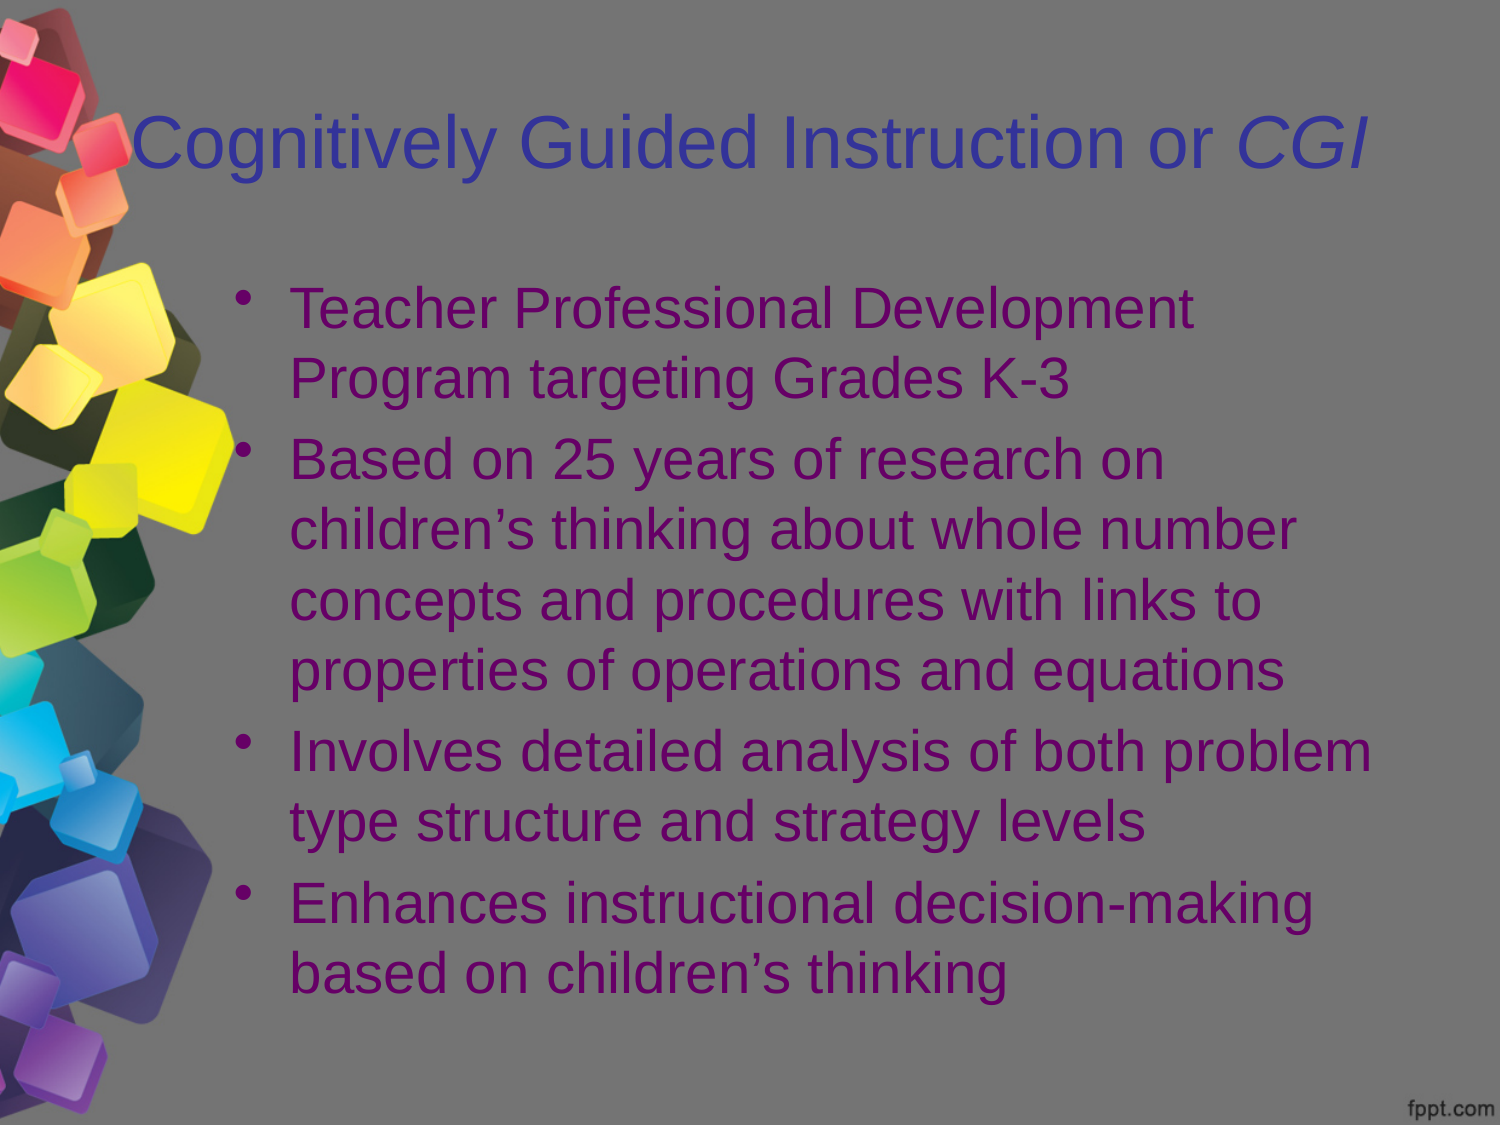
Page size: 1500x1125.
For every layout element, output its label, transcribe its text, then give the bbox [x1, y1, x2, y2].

picture [0, 0, 1500, 1125]
list Teacher Professional Development Program targeting Grades K-3 Based on 25 years of research on children’s thinking about whole number concepts and procedures with links to properties of operations and equations Involves detailed analysis of both problem type structure and strategy levels Enhances instructional decision-making based on children’s thinking [218, 262, 1426, 1006]
title Cognitively Guided Instruction or CGI [74, 44, 1426, 233]
picture [0, 797, 7, 815]
